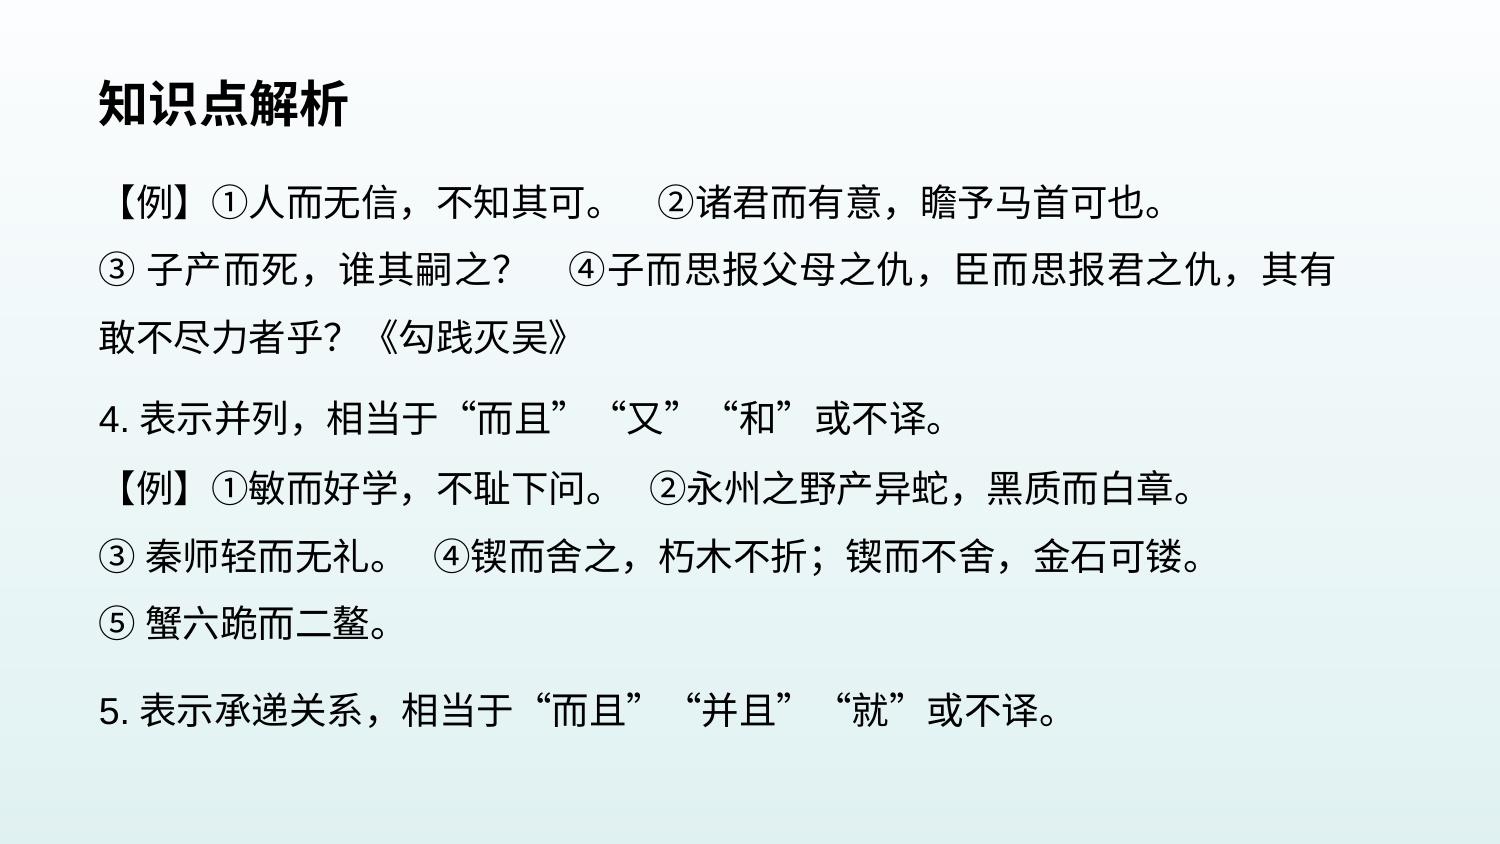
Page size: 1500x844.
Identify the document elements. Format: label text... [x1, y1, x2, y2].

text_box 【例】①人而无信，不知其可。 ②诸君而有意，瞻予马首可也。 ③子产而死，谁其嗣之？ ④子而思报父母之仇，臣而思报君之仇，其有敢不尽力者乎？《勾践灭吴》 [84, 148, 1352, 364]
text_box 4.表示并列，相当于“而且”“又”“和”或不译。 5.表示承递关系，相当于“而且”“并且”“就”或不译。 [84, 364, 1407, 435]
text_box 4.表示并列，相当于“而且”“又”“和”或不译。 5.表示承递关系，相当于“而且”“并且”“就”或不译。 [84, 653, 1407, 740]
text_box 知识点解析 [84, 71, 368, 134]
text_box 【例】①敏而好学，不耻下问。 ②永州之野产异蛇，黑质而白章。 ③秦师轻而无礼。 ④锲而舍之，朽木不折；锲而不舍，金石可镂。 ⑤蟹六跪而二鳌。 [84, 435, 1407, 653]
